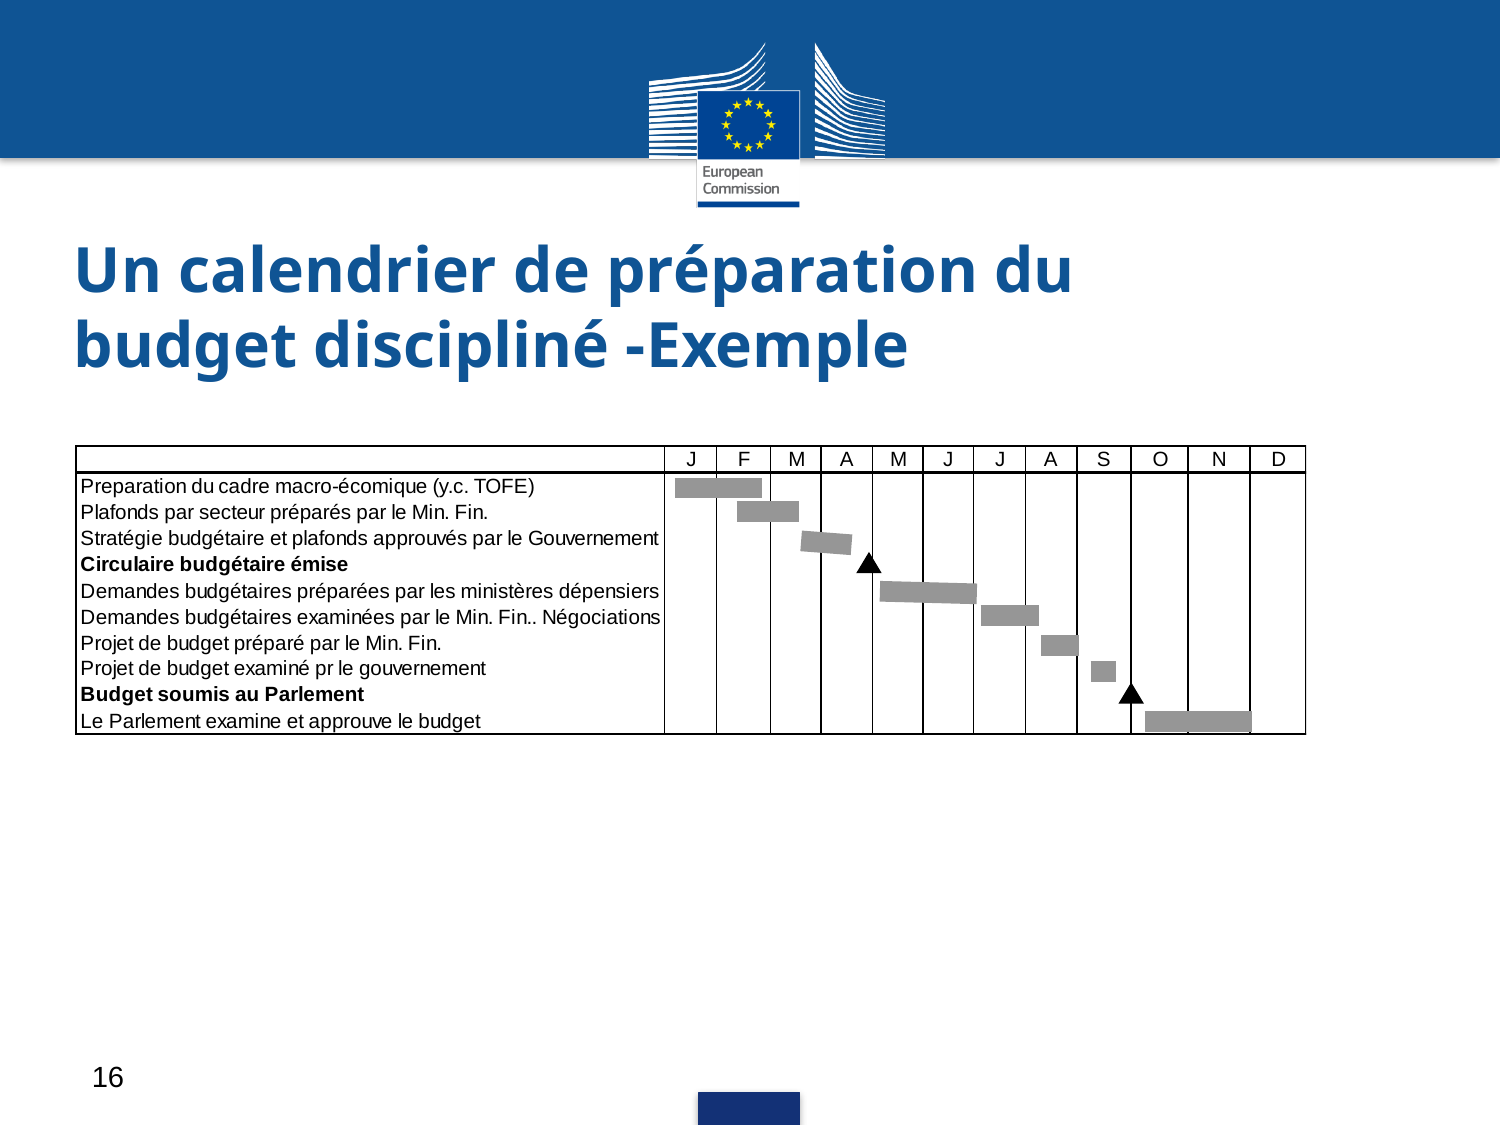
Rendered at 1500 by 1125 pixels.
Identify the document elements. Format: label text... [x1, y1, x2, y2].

title Un calendrier de préparation du budget discipliné -Exemple [0, 210, 1278, 399]
picture [649, 42, 885, 208]
slide_number 16 [76, 1022, 553, 1102]
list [74, 445, 1308, 737]
